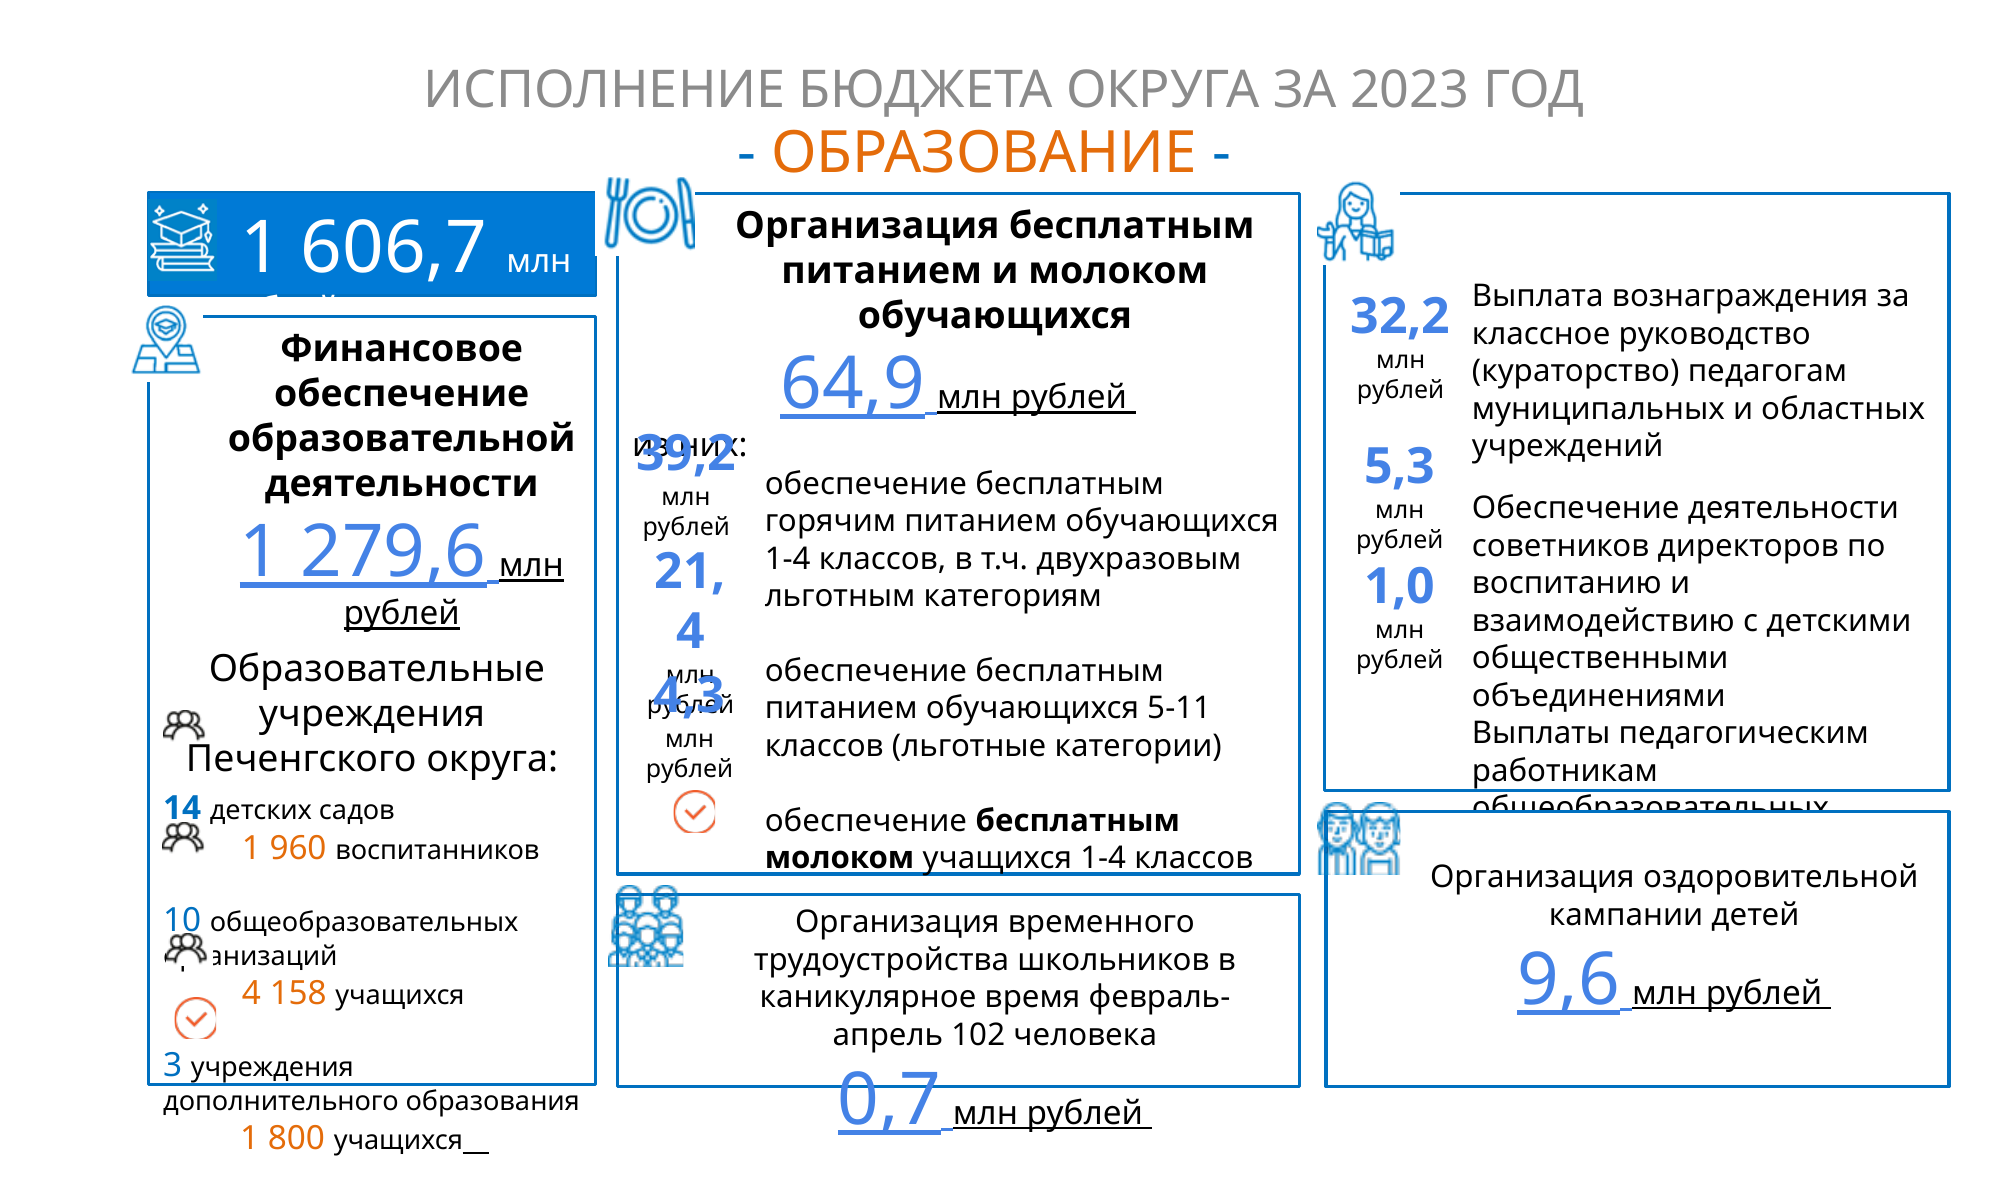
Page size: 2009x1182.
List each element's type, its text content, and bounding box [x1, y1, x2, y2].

picture [174, 997, 217, 1040]
picture [673, 790, 716, 833]
text_box Организация временного трудоустройства школьников в каникулярное время февраль-апрель 102 человека 0,7 млн рублей [615, 892, 1302, 1089]
text_box 1 606,7 млн рублей [146, 190, 598, 298]
picture [165, 933, 214, 966]
picture [1316, 177, 1400, 265]
picture [197, 203, 209, 214]
text_box Организация оздоровительной кампании детей 9,6 млн рублей [1324, 810, 1951, 1089]
picture [163, 710, 211, 743]
text_box 5,3 млн рублей [1334, 425, 1465, 545]
text_box - ОБРАЗОВАНИЕ - [425, 106, 1543, 191]
picture [150, 205, 215, 272]
picture [595, 177, 695, 257]
text_box 4,3 млн рублей [626, 655, 754, 790]
text_box 32,2 млн рублей [1324, 275, 1477, 411]
picture [1316, 801, 1401, 875]
title ИСПОЛНЕНИЕ БЮДЖЕТА ОКРУГА ЗА 2023 ГОД [100, 35, 1908, 139]
text_box Финансовое обеспечение образовательной деятельности 1 279,6 млн рублей Образовательные учреждения Печенгского округа: 14 детских садов 1 960 воспитанников 10 общеобразовательных организаций 4 158 учащихся 3 учреждения дополнительного образования 1 800 учащихся 590 педагогов, воспитателей [146, 314, 598, 1086]
text_box 1,0 млн рублей [1334, 545, 1465, 681]
picture [162, 822, 210, 855]
picture [129, 305, 203, 383]
text_box 21,4 млн рублей [626, 531, 755, 727]
text_box 39,2 млн рублей [617, 413, 755, 548]
picture [607, 885, 684, 967]
text_box Выплата вознаграждения за классное руководство (кураторство) педагогам муниципальных и областных учреждений Обеспечение деятельности советников директоров по воспитанию и взаимодействию с детскими общественными объединениями Выплаты педагогическим работникам общеобразовательных учреждений за руководство школьными спортивными клубами [1322, 191, 1951, 793]
text_box Организация бесплатным питанием и молоком обучающихся 64,9 млн рублей из них: обеспечение бесплатным горячим питанием обучающихся 1-4 классов, в т.ч. двухразовым льготным категориям обеспечение бесплатным питанием обучающихся 5-11 классов (льготные категории) обеспечение бесплатным молоком учащихся 1-4 классов Обеспечены горячим питанием и молоком 100% обучающихся [615, 191, 1302, 876]
